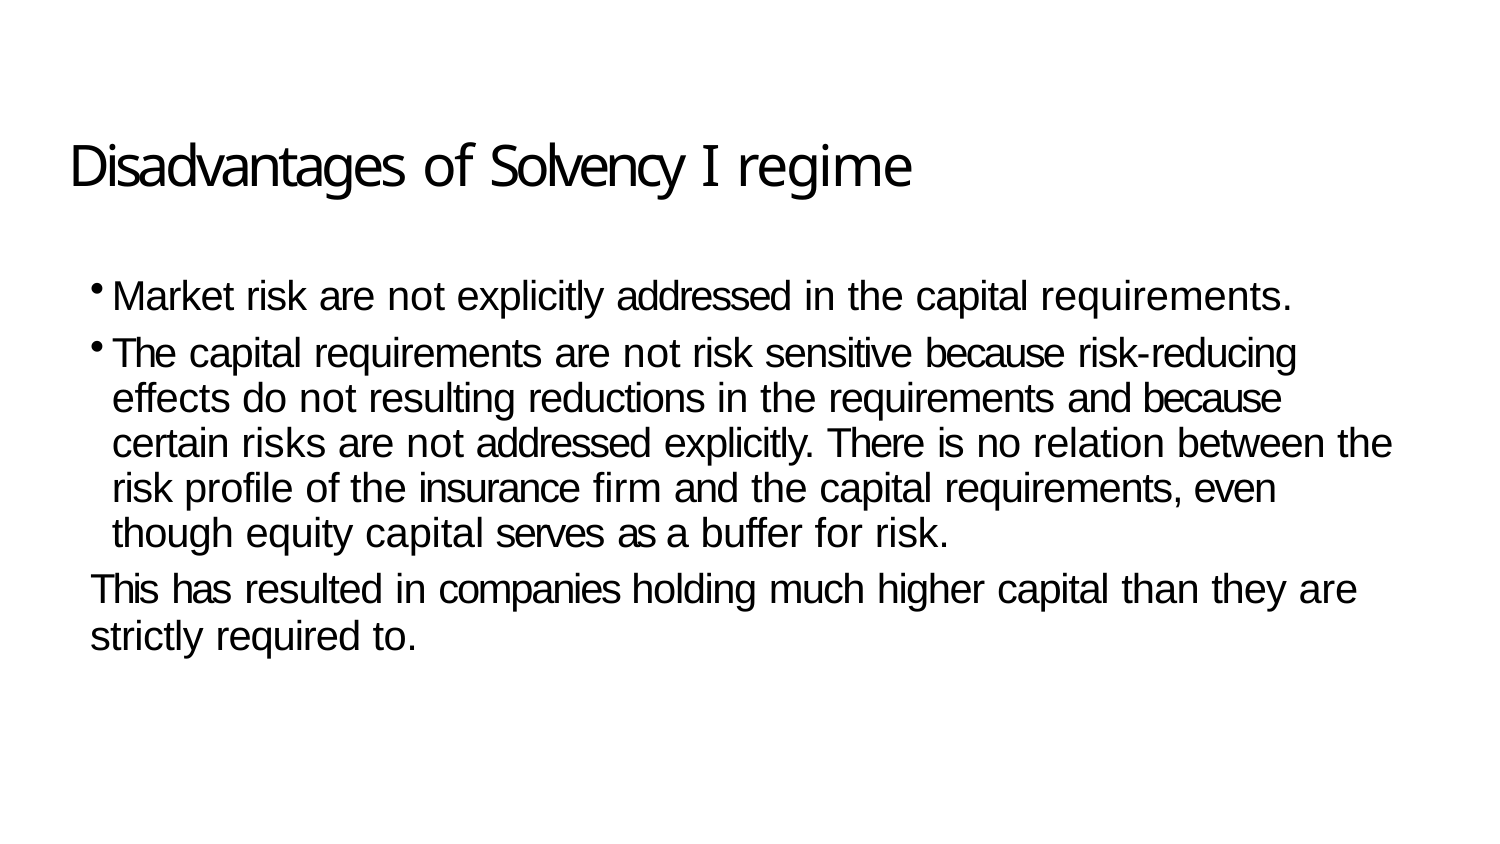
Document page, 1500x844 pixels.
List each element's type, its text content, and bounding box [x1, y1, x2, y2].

text_box Market risk are not explicitly addressed in the capital requirements. The capital requirements are not risk sensitive because risk-reducing effects do not resulting reductions in the requirements and because certain risks are not addressed explicitly. There is no relation between the risk profile of the insurance firm and the capital requirements, even though equity capital serves as a buffer for risk. This has resulted in companies holding much higher capital than they are strictly required to. [87, 259, 1396, 659]
title Disadvantages of Solvency I regime [66, 90, 919, 234]
